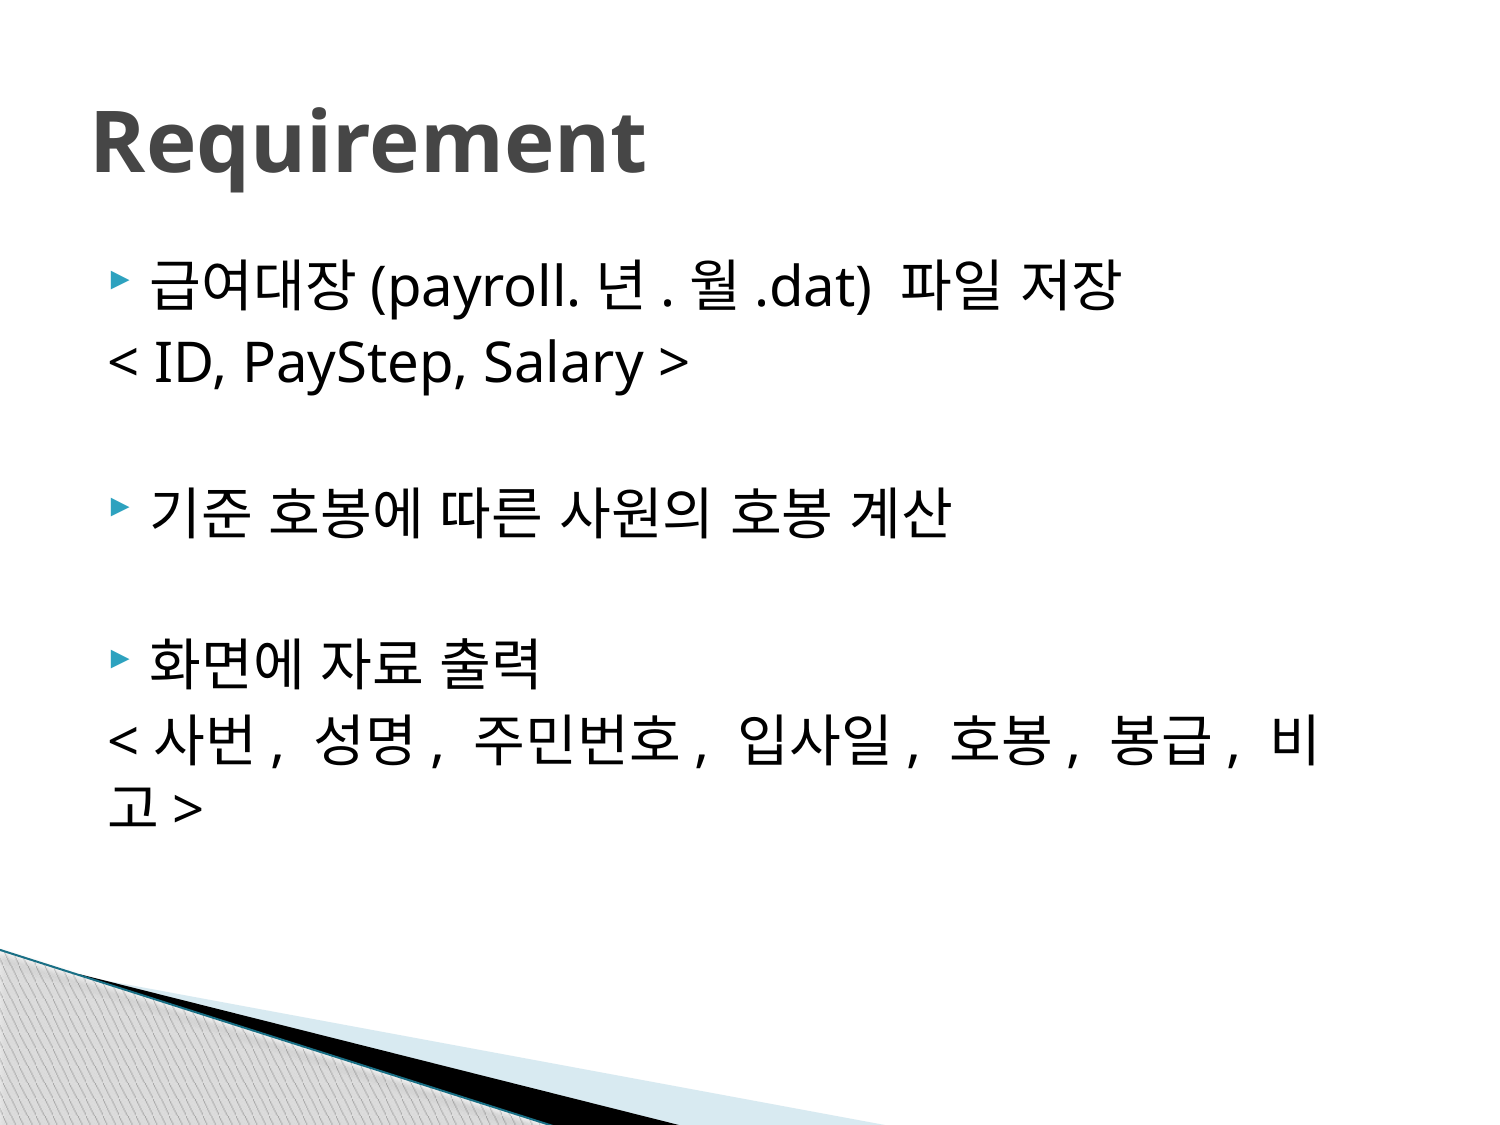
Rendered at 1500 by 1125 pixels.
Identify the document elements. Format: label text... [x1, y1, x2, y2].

title Requirement [75, 45, 1425, 233]
list 급여대장(payroll.년.월.dat) 파일 저장 < ID, PayStep, Salary > 기준 호봉에 따른 사원의 호봉 계산 화면에 자료 출력 <사번, 성명, 주민번호, 입사일, 호봉, 봉급, 비고> [75, 243, 1425, 986]
